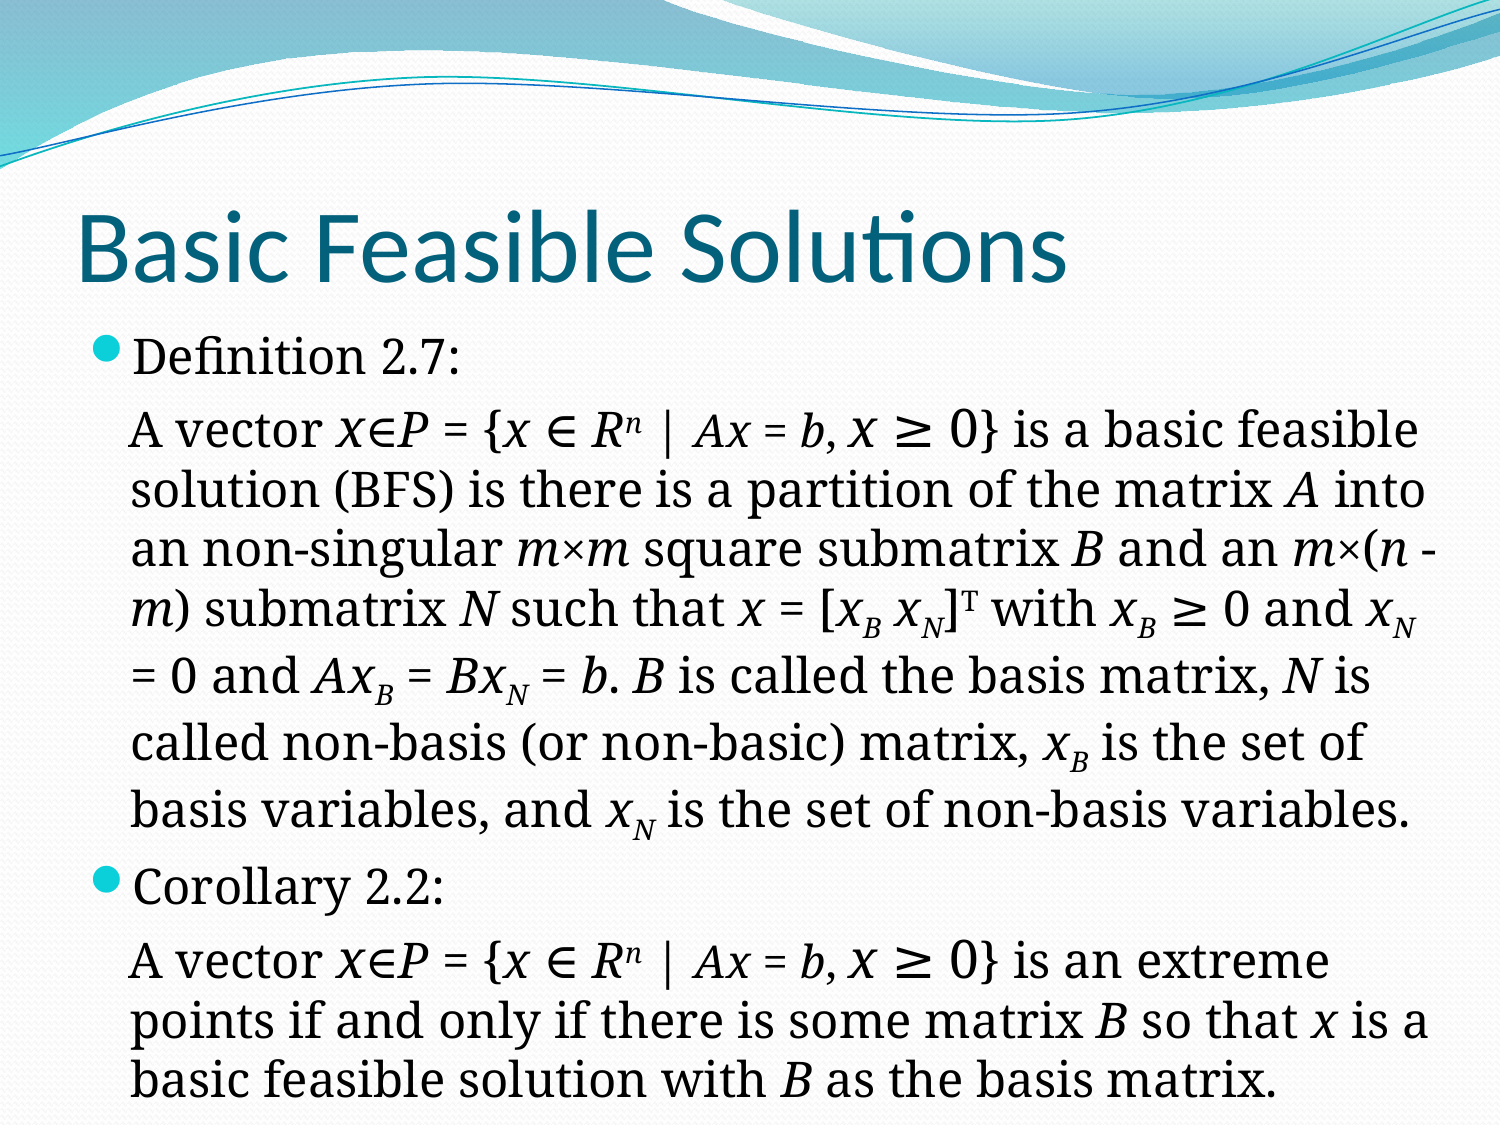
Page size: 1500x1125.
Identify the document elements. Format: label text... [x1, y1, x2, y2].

title Basic Feasible Solutions [75, 115, 1425, 303]
list Definition 2.7: A vector x∈P = {x ∈ Rn | Ax = b, x ≥ 0} is a basic feasible solution (BFS) is there is a partition of the matrix A into an non-singular m×m square submatrix B and an m×(n - m) submatrix N such that x = [xB xN]T with xB ≥ 0 and xN = 0 and AxB = BxN = b. B is called the basis matrix, N is called non-basis (or non-basic) matrix, xB is the set of basis variables, and xN is the set of non-basis variables. Corollary 2.2: A vector x∈P = {x ∈ Rn | Ax = b, x ≥ 0} is an extreme points if and only if there is some matrix B so that x is a basic feasible solution with B as the basis matrix. [75, 317, 1463, 1125]
